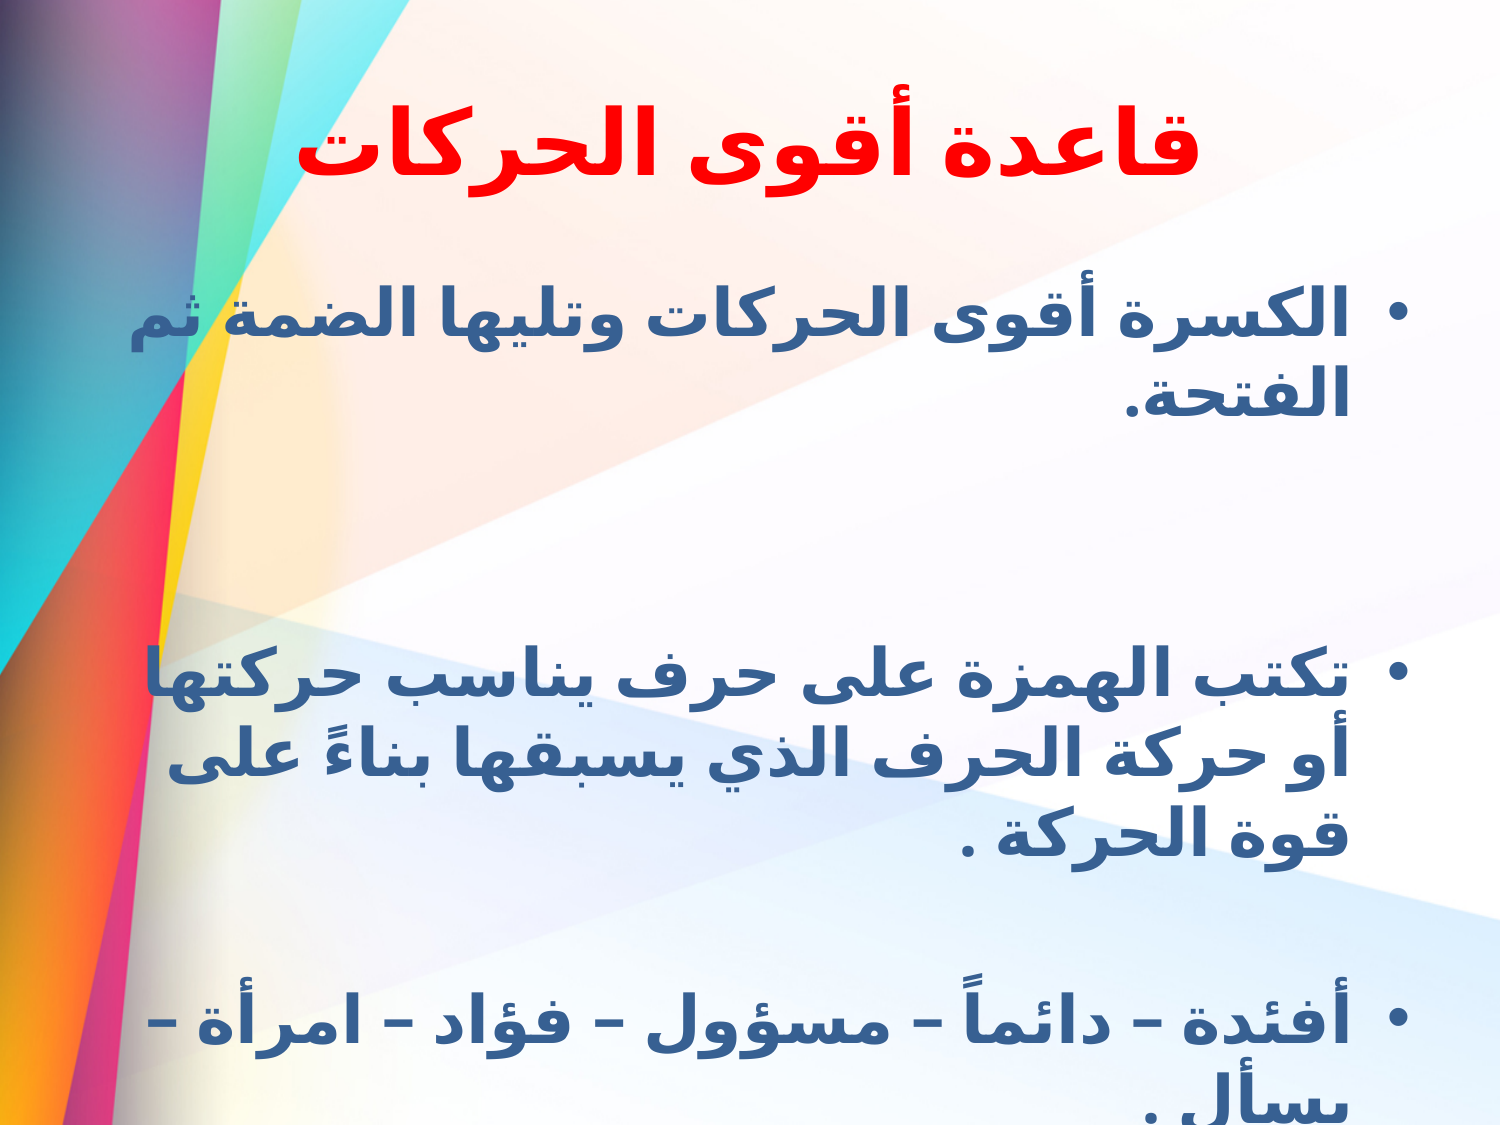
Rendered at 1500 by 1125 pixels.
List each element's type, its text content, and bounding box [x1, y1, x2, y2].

picture [0, 0, 1500, 1125]
list الكسرة أقوى الحركات وتليها الضمة ثم الفتحة. تكتب الهمزة على حرف يناسب حركتها أو حركة الحرف الذي يسبقها بناءً على قوة الحركة . أفئدة – دائماً – مسؤول – فؤاد – امرأة – يسأل . [75, 262, 1425, 1005]
title قاعدة أقوى الحركات [75, 45, 1425, 233]
